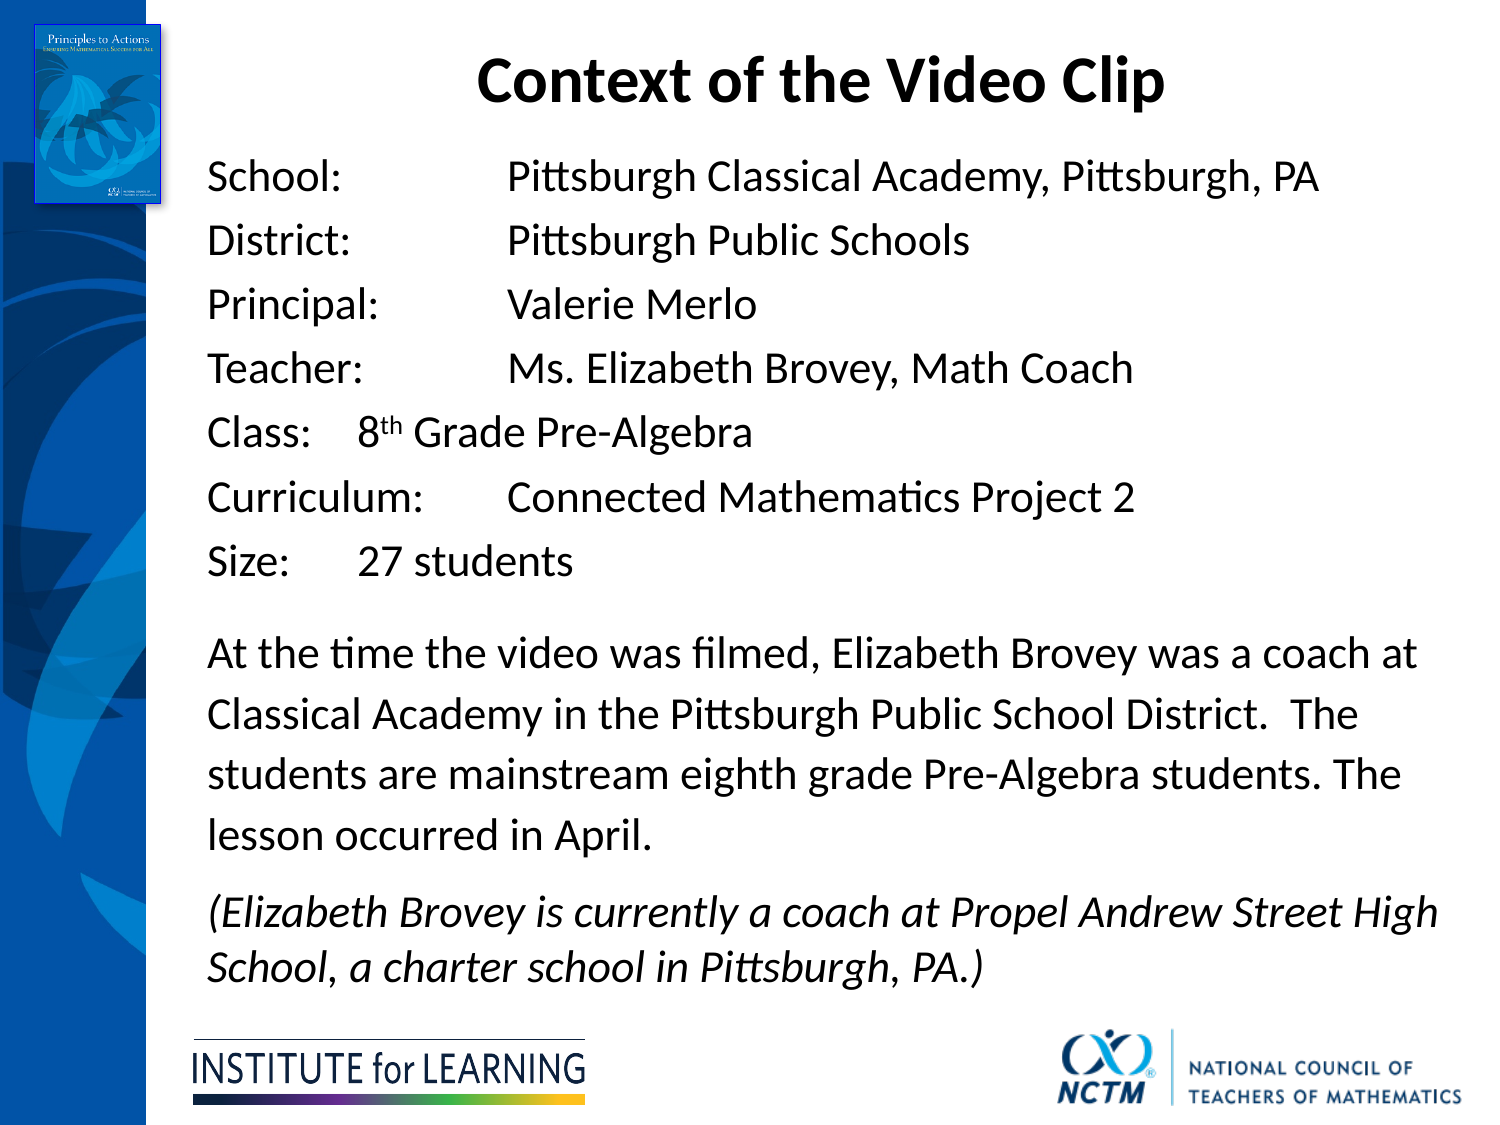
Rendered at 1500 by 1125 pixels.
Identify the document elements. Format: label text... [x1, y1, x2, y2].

picture [193, 1038, 585, 1105]
picture [0, 0, 146, 1125]
list School: Pittsburgh Classical Academy, Pittsburgh, PA District: Pittsburgh Public Schools Principal: Valerie Merlo Teacher: Ms. Elizabeth Brovey, Math Coach Class: 8th Grade Pre-Algebra Curriculum: Connected Mathematics Project 2 Size: 27 students At the time the video was filmed, Elizabeth Brovey was a coach at Classical Academy in the Pittsburgh Public School District. The students are mainstream eighth grade Pre-Algebra students. The lesson occurred in April. (Elizabeth Brovey is currently a coach at Propel Andrew Street High School, a charter school in Pittsburgh, PA.) [191, 138, 1482, 949]
picture [35, 25, 160, 203]
title Context of the Video Clip [187, 1, 1458, 150]
